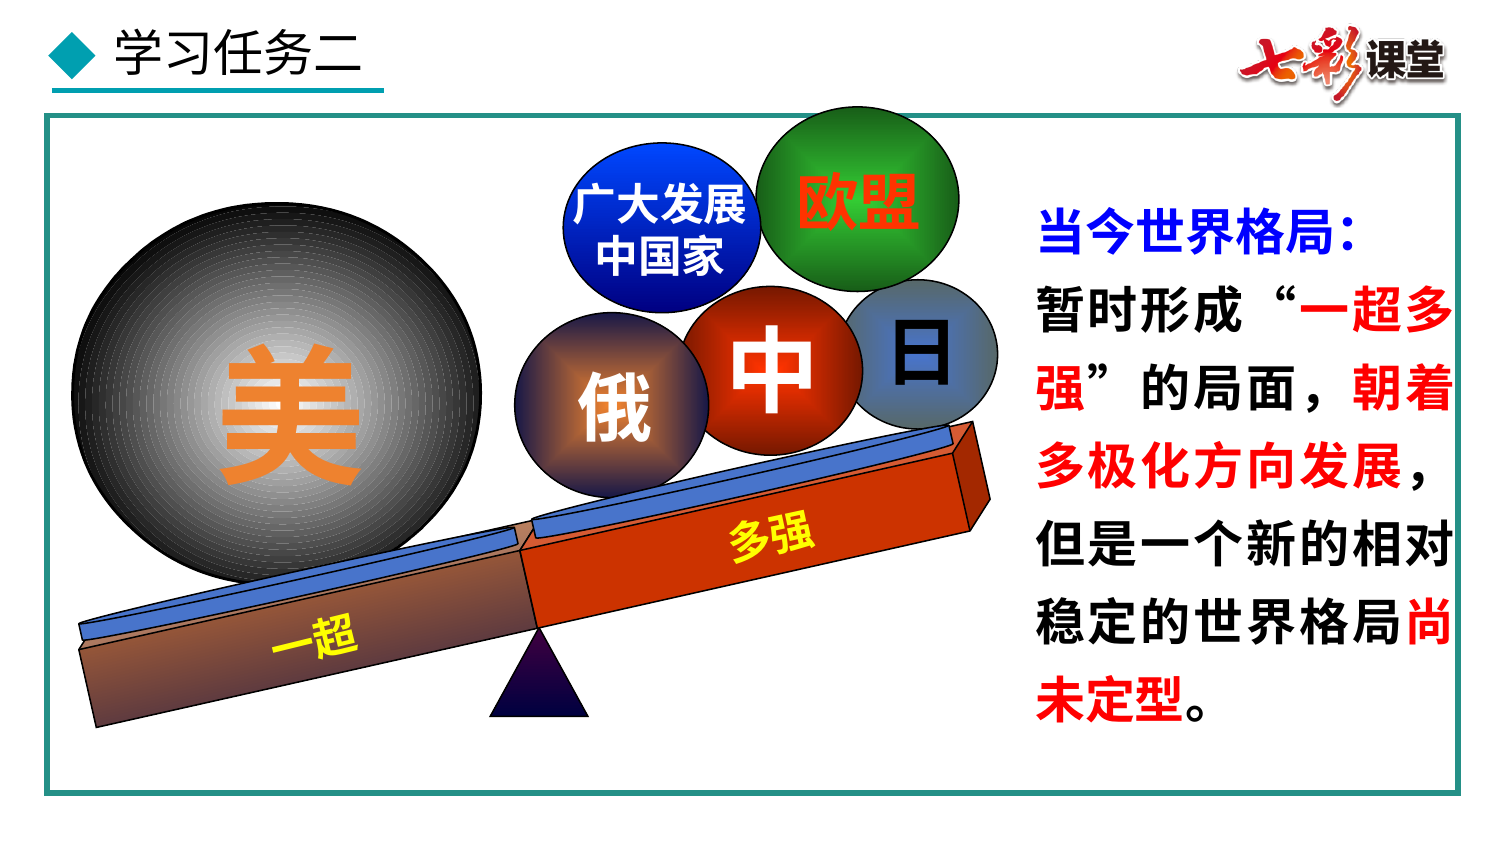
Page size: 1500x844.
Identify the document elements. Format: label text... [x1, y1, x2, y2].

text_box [710, 292, 864, 456]
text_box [74, 466, 991, 717]
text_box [553, 142, 766, 314]
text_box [64, 196, 489, 592]
text_box 当今世界格局： 暂时形成“一超多强”的局面，朝着多极化方向发展，但是一个新的相对稳定的世界格局尚未定型。 [960, 151, 1495, 761]
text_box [755, 106, 960, 292]
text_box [864, 279, 999, 430]
picture [1234, 20, 1451, 108]
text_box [514, 312, 710, 466]
